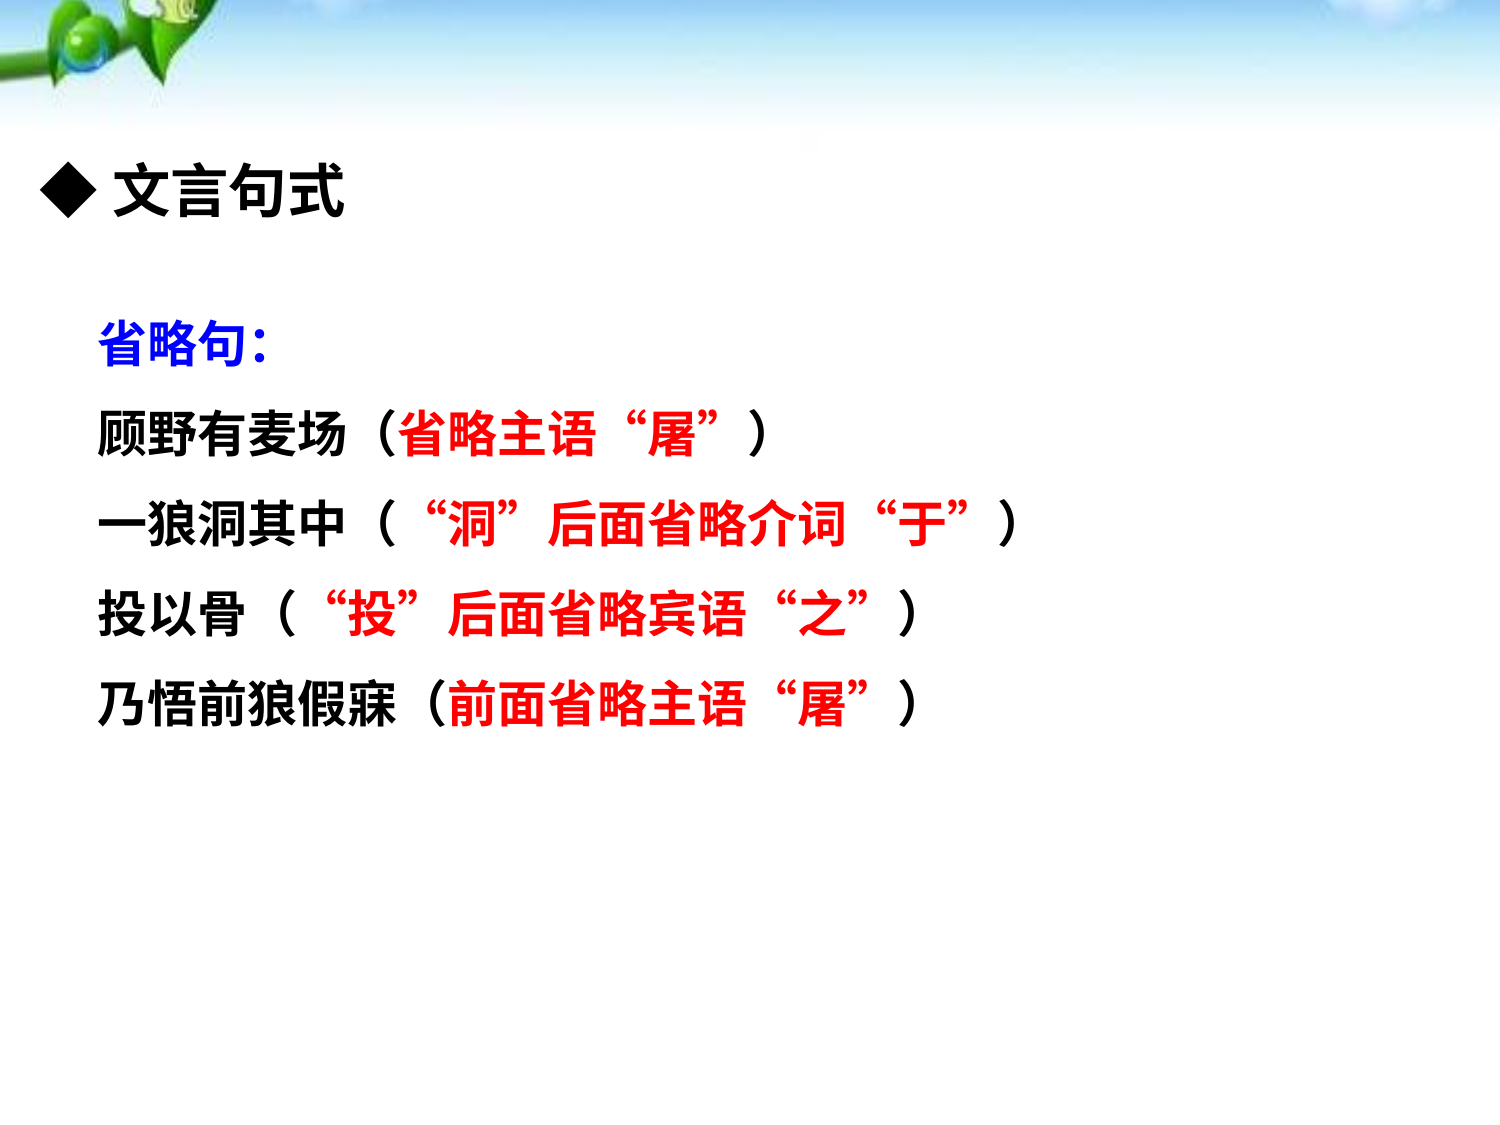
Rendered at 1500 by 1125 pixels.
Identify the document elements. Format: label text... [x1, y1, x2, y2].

text_box ◆文言句式 [25, 147, 1227, 232]
text_box 省略句： 顾野有麦场（省略主语“屠”） 一狼洞其中（“洞”后面省略介词“于”） 投以骨（“投”后面省略宾语“之”） 乃悟前狼假寐（前面省略主语“屠”） [82, 274, 1426, 740]
picture [0, 0, 1500, 1125]
